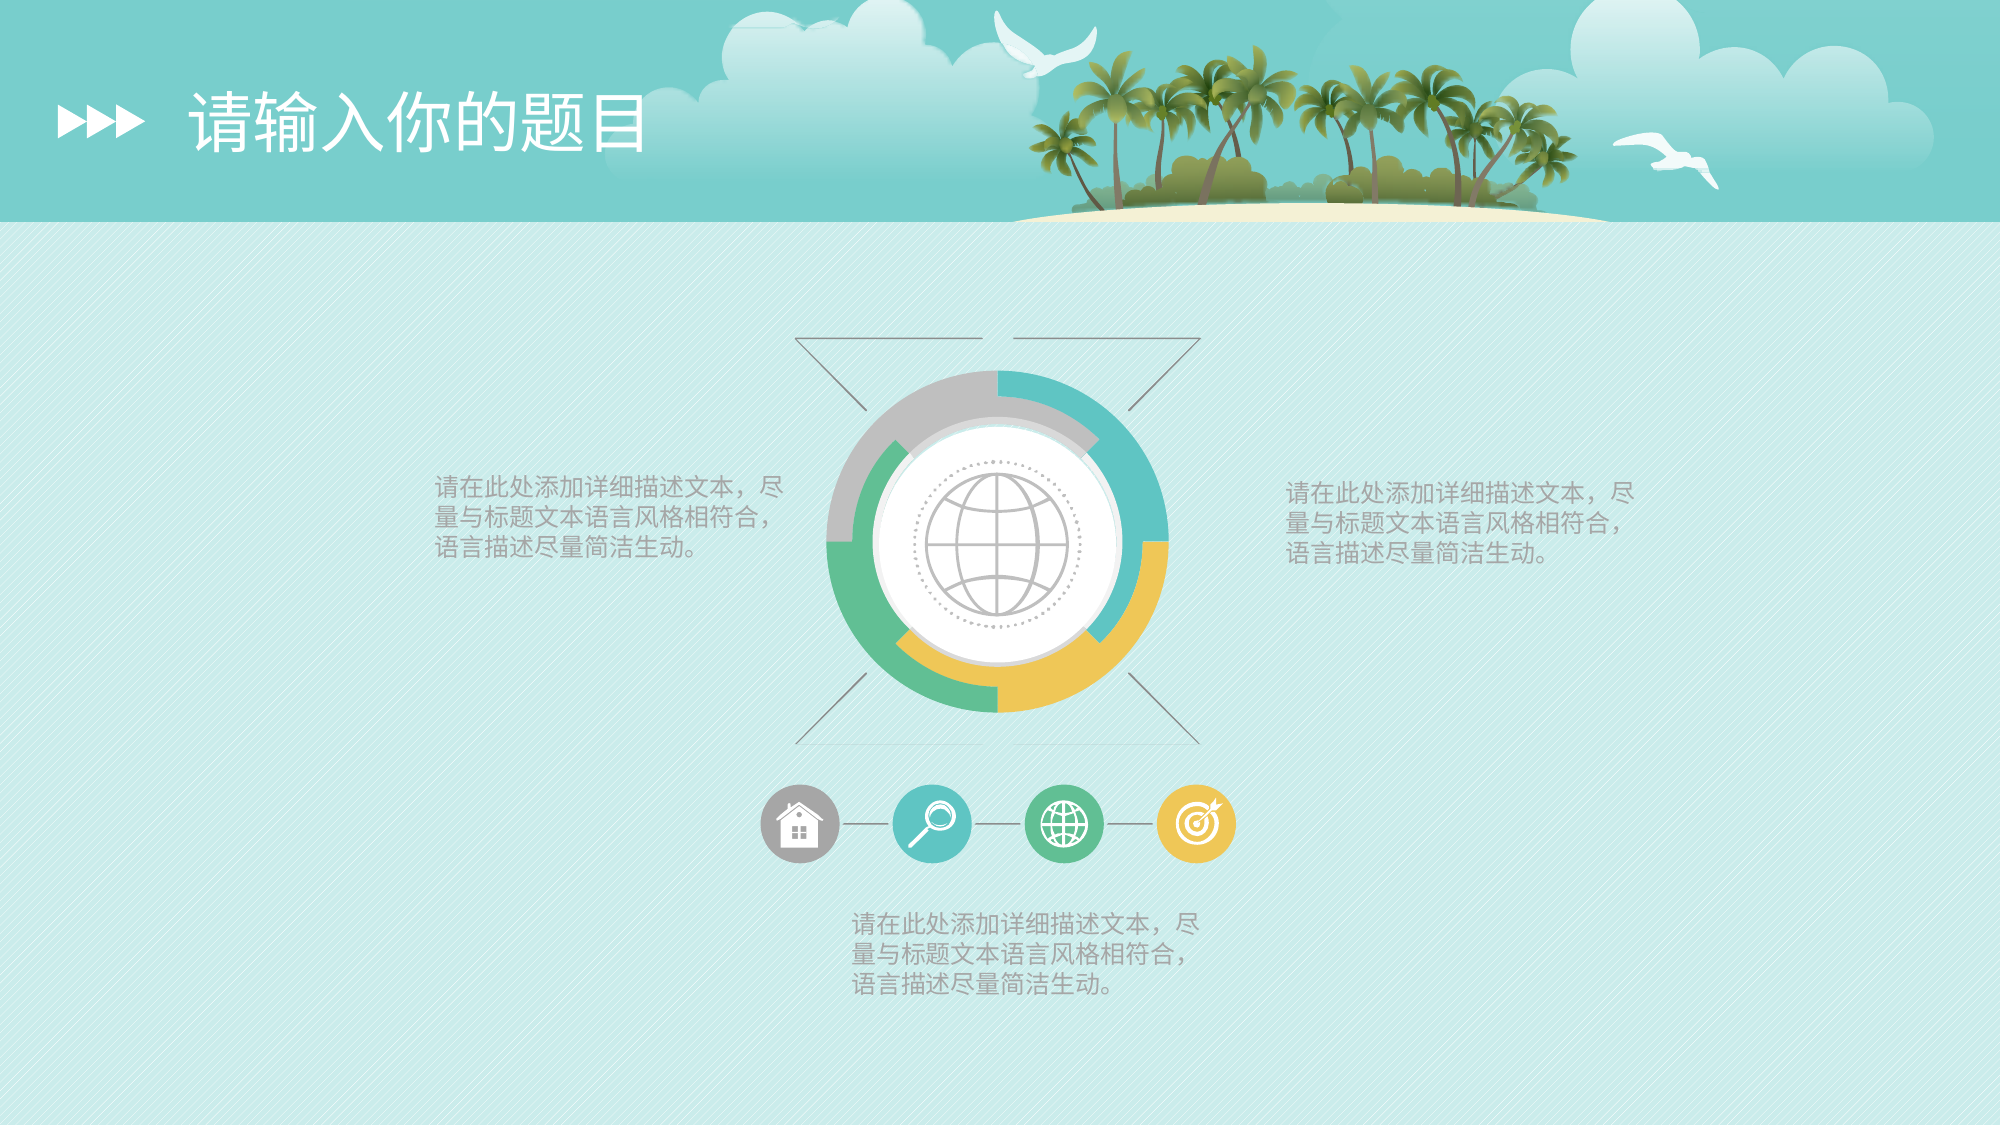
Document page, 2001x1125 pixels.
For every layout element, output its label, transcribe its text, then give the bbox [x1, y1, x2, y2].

text_box 请在此处添加详细描述文本，尽量与标题文本语言风格相符合，语言描述尽量简洁生动。 [836, 901, 1230, 1006]
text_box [1156, 784, 1236, 864]
text_box [794, 337, 984, 371]
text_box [879, 426, 1117, 663]
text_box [998, 541, 1169, 713]
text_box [760, 784, 840, 864]
text_box 请在此处添加详细描述文本，尽量与标题文本语言风格相符合，语言描述尽量简洁生动。 [419, 464, 813, 570]
text_box 请在此处添加详细描述文本，尽量与标题文本语言风格相符合，语言描述尽量简洁生动。 [1270, 469, 1664, 575]
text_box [826, 439, 998, 713]
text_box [826, 370, 997, 439]
text_box [1013, 337, 1202, 371]
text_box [892, 784, 972, 864]
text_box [1024, 784, 1104, 864]
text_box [997, 370, 1169, 541]
